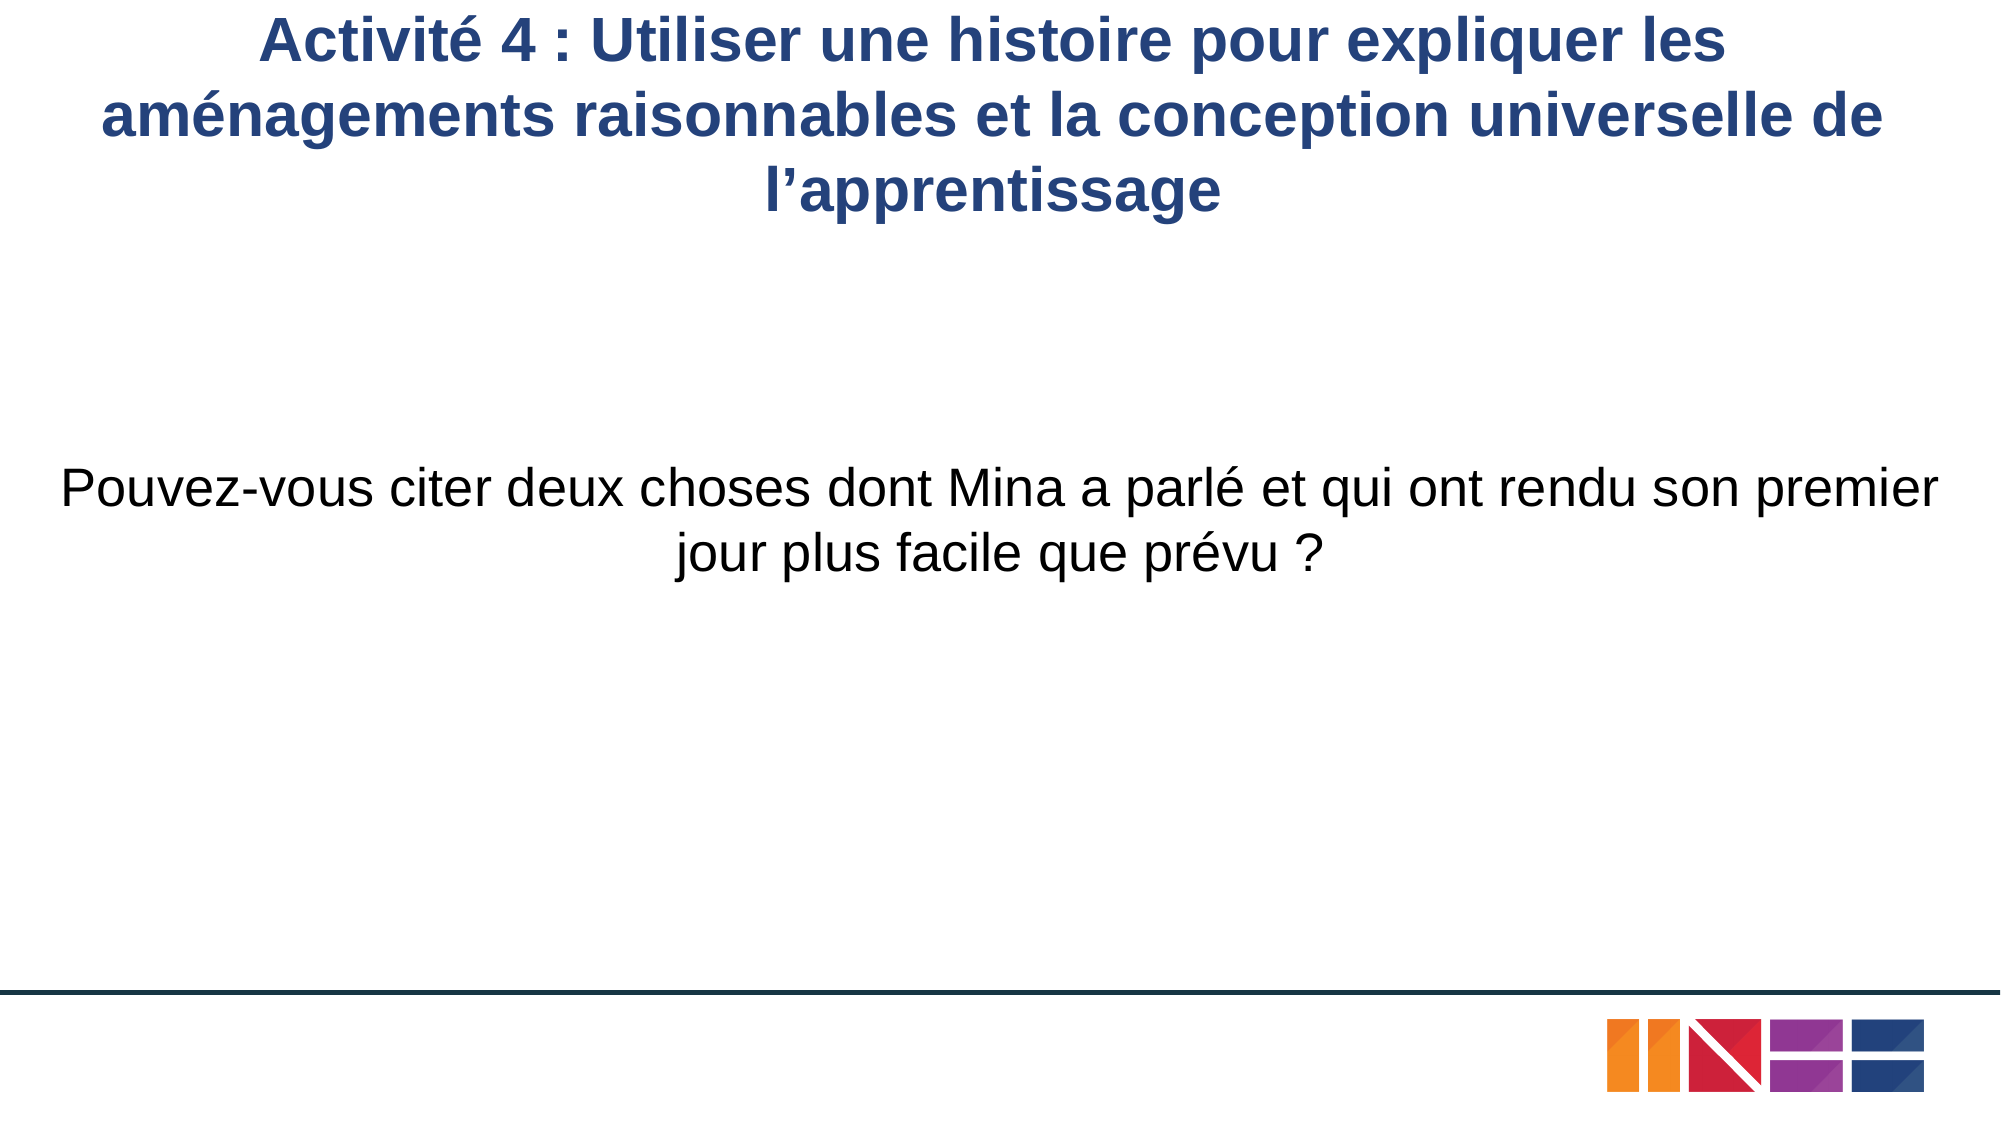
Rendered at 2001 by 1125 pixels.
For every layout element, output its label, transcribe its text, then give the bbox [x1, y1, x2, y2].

list Pouvez-vous citer deux choses dont Mina a parlé et qui ont rendu son premier jour plus facile que prévu ? [31, 172, 1971, 935]
picture [1607, 1019, 1924, 1092]
title Activité 4 : Utiliser une histoire pour expliquer les aménagements raisonnables et la conception universelle de l’apprentissage [31, 53, 1957, 170]
